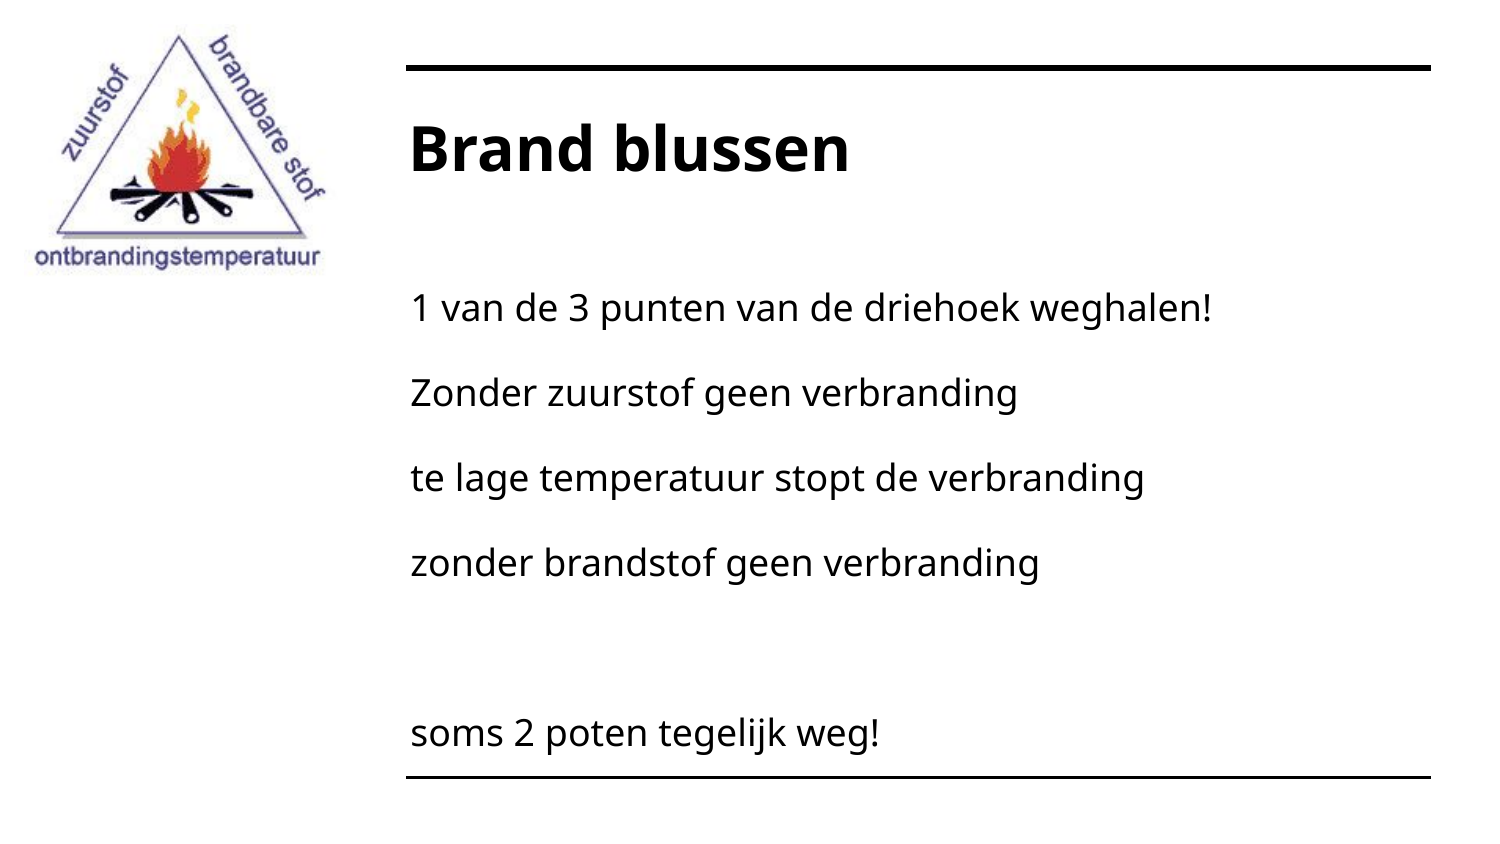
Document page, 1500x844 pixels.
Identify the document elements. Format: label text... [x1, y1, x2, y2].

picture [24, 24, 338, 277]
title Brand blussen [393, 94, 1431, 199]
list 1 van de 3 punten van de driehoek weghalen! Zonder zuurstof geen verbranding te lage temperatuur stopt de verbranding zonder brandstof geen verbranding soms 2 poten tegelijk weg! [395, 261, 1433, 755]
